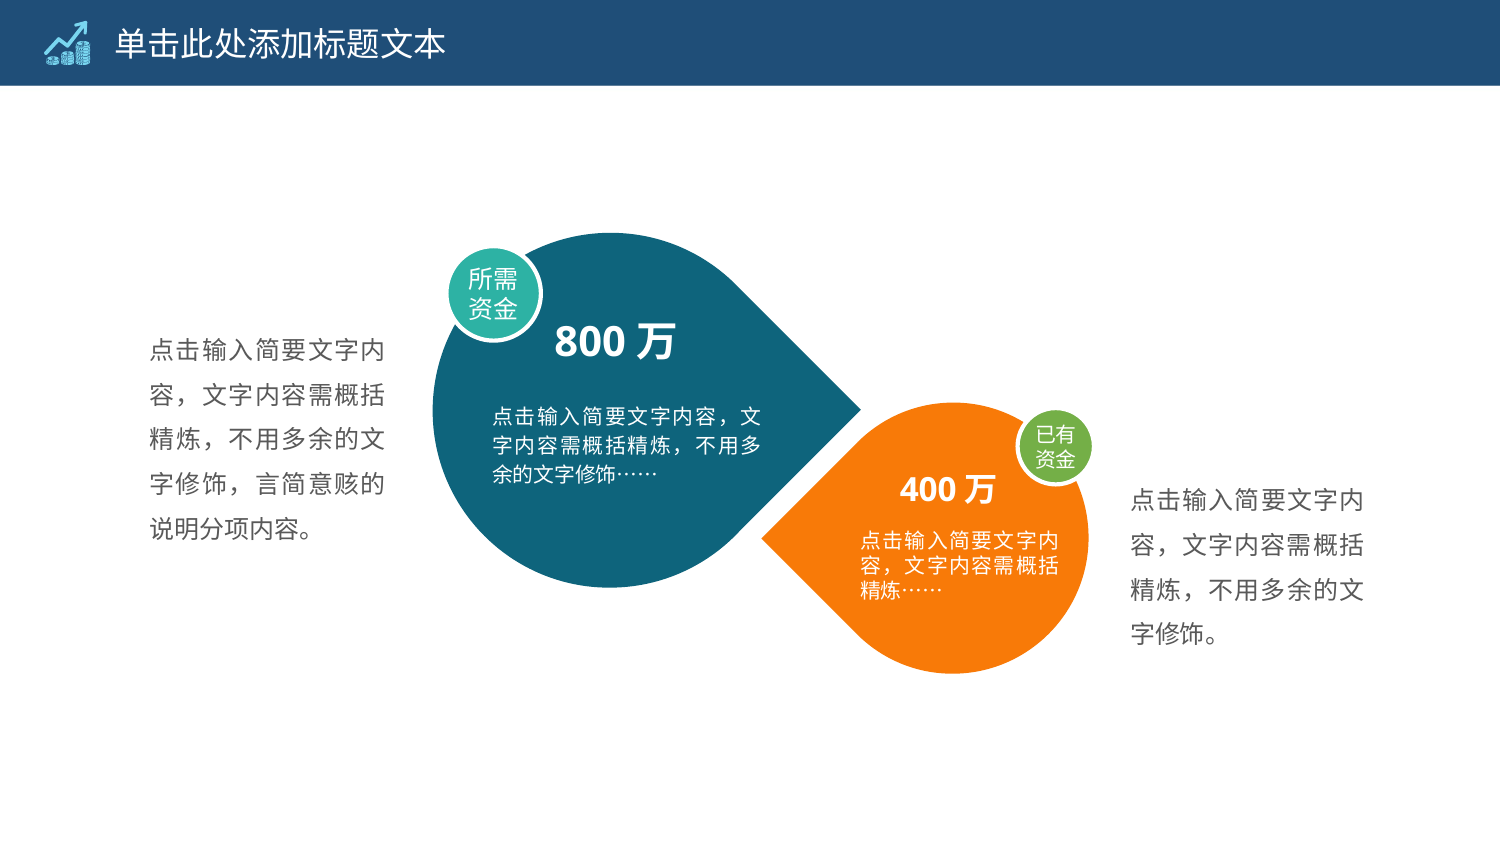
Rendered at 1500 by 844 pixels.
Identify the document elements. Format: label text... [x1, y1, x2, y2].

text_box 点击输入简要文字内容，文字内容需概括精炼…… [860, 528, 1060, 604]
text_box 800万 [539, 306, 693, 372]
text_box 所需资金 [444, 244, 543, 343]
text_box [759, 400, 1091, 676]
text_box 点击输入简要文字内容，文字内容需概括精炼，不用多余的文字修饰。 [1130, 469, 1365, 650]
text_box 400万 [884, 460, 1013, 516]
text_box [61, 40, 91, 66]
text_box [44, 20, 88, 55]
picture [0, 0, 1500, 844]
title 单击此处添加标题文本 [99, 20, 550, 66]
text_box [430, 230, 863, 590]
text_box 点击输入简要文字内容，文字内容需概括精炼，不用多余的文字修饰，言简意赅的说明分项内容。 [149, 319, 386, 544]
text_box 点击输入简要文字内容，文字内容需概括精炼，不用多余的文字修饰…… [492, 399, 762, 487]
text_box [46, 56, 60, 66]
text_box 已有资金 [1015, 405, 1097, 487]
